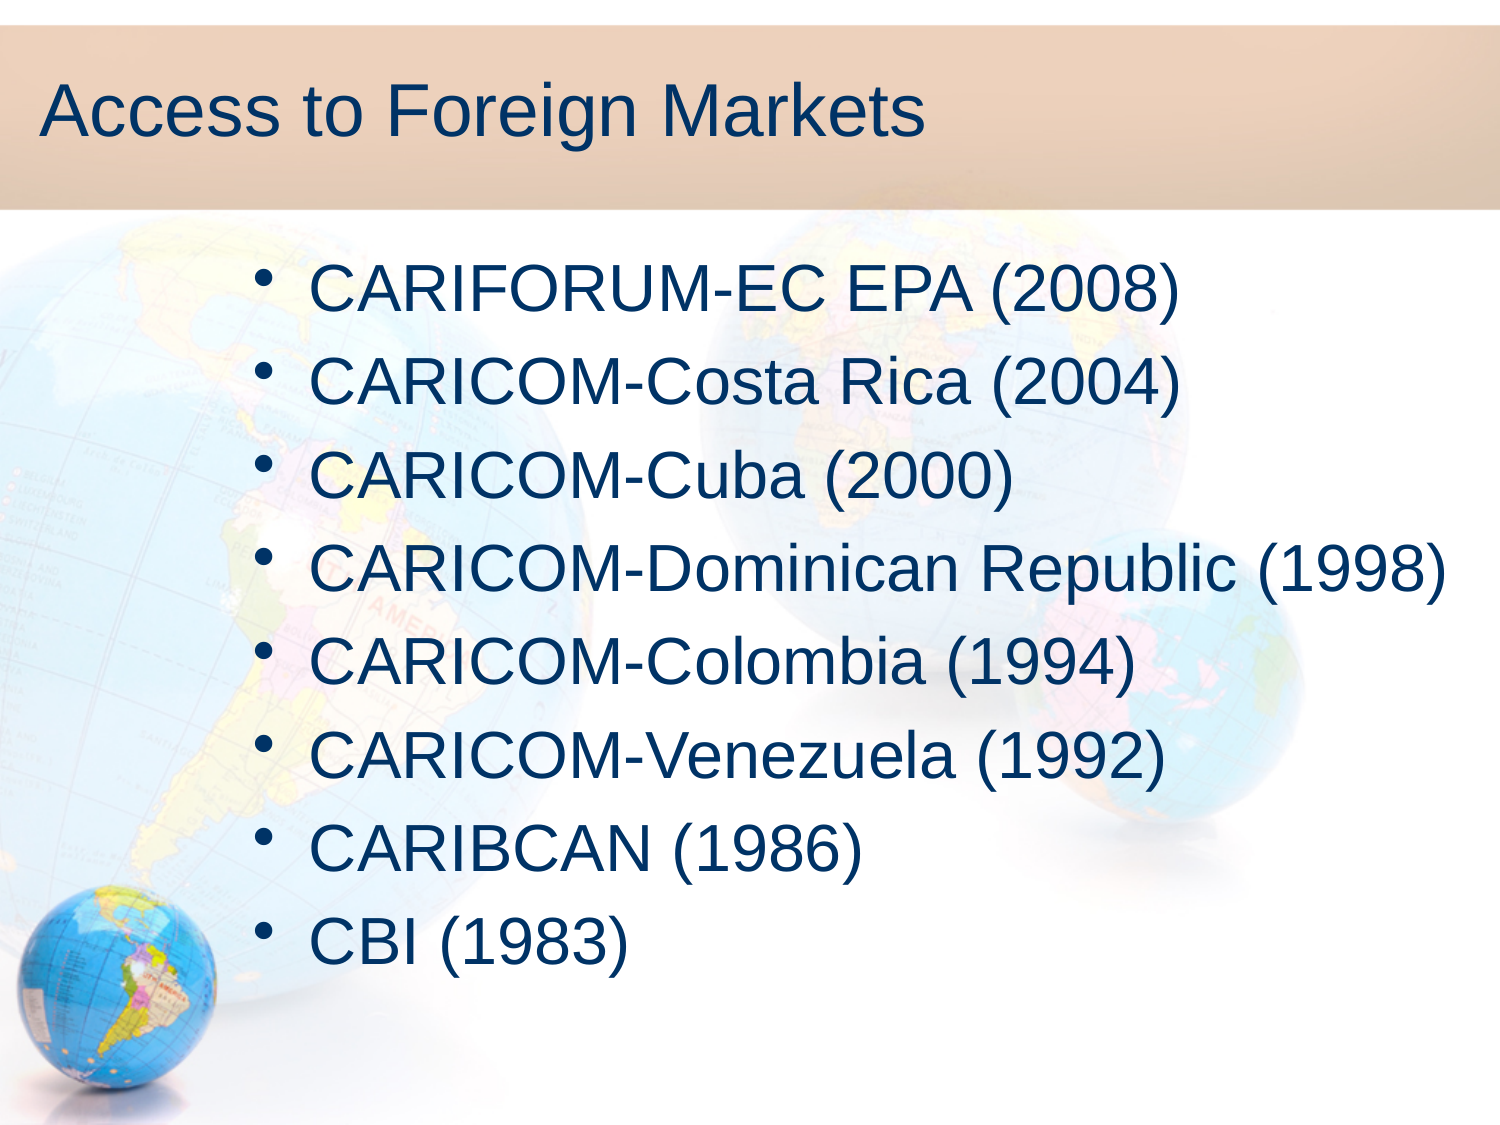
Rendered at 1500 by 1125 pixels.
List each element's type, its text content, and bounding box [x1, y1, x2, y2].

title Access to Foreign Markets [24, 37, 1476, 176]
list CARIFORUM-EC EPA (2008) CARICOM-Costa Rica (2004) CARICOM-Cuba (2000) CARICOM-Dominican Republic (1998) CARICOM-Colombia (1994) CARICOM-Venezuela (1992) CARIBCAN (1986) CBI (1983) [237, 237, 1476, 1038]
picture [0, 0, 1500, 1125]
